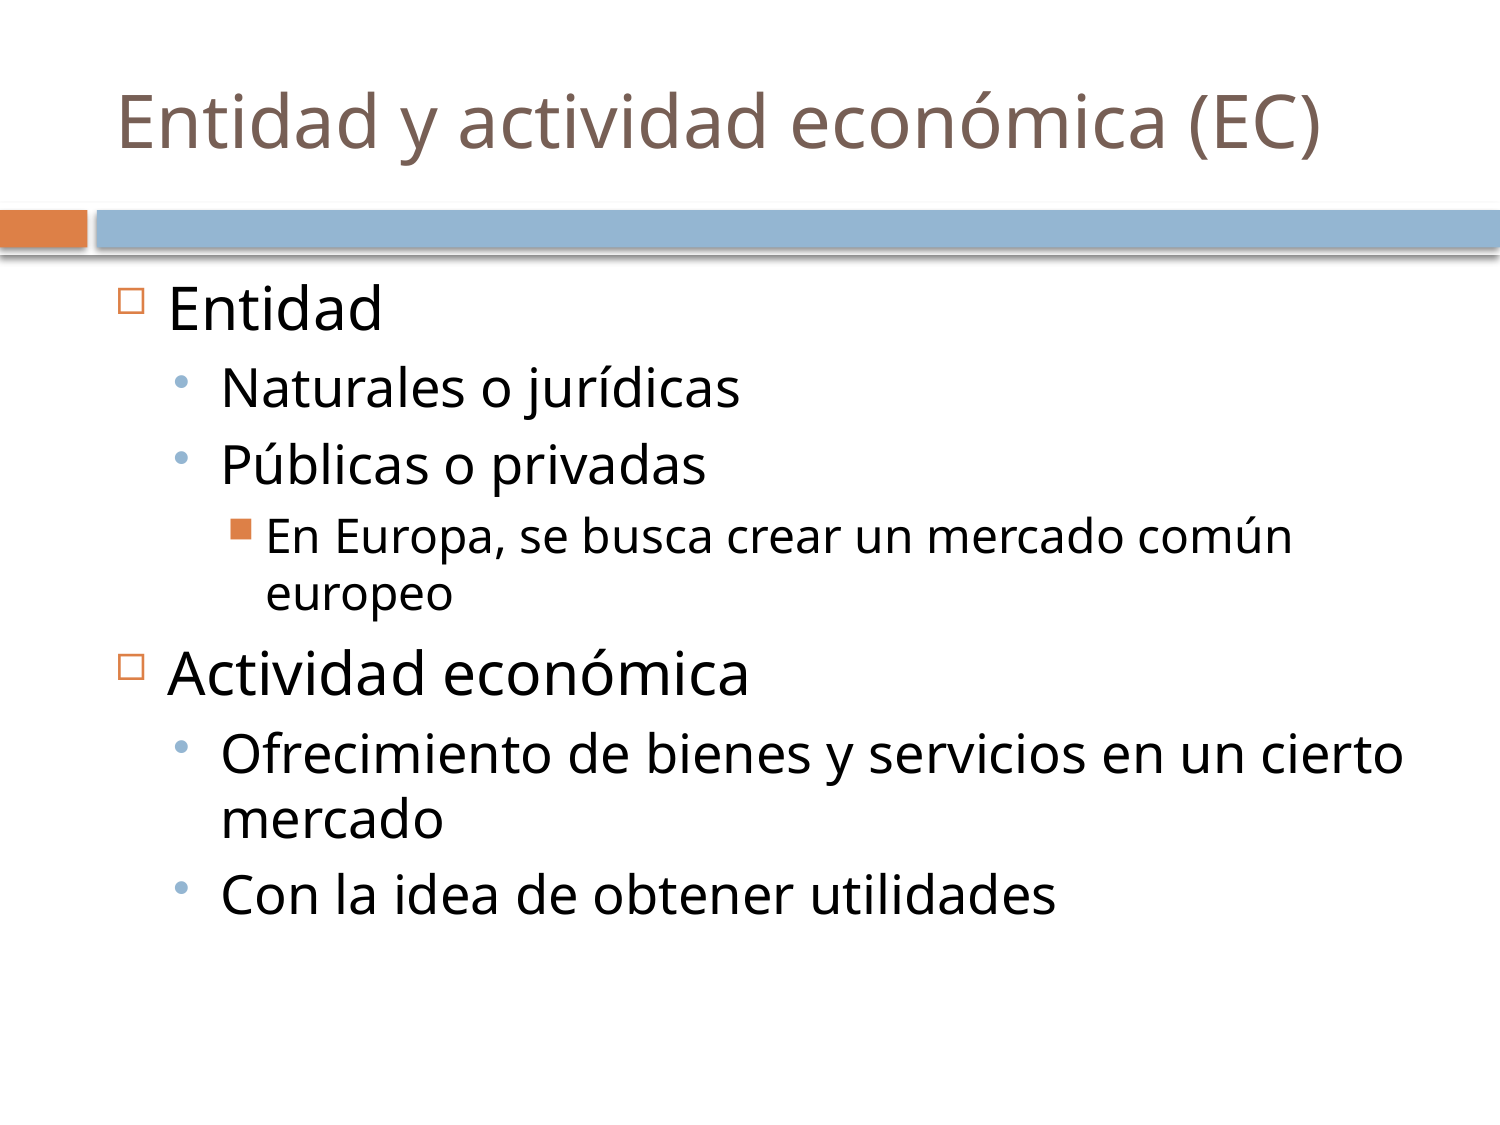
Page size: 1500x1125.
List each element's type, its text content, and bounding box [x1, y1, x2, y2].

list Entidad Naturales o jurídicas Públicas o privadas En Europa, se busca crear un mercado común europeo Actividad económica Ofrecimiento de bienes y servicios en un cierto mercado Con la idea de obtener utilidades [100, 262, 1438, 1000]
title Entidad y actividad económica (EC) [100, 37, 1438, 200]
